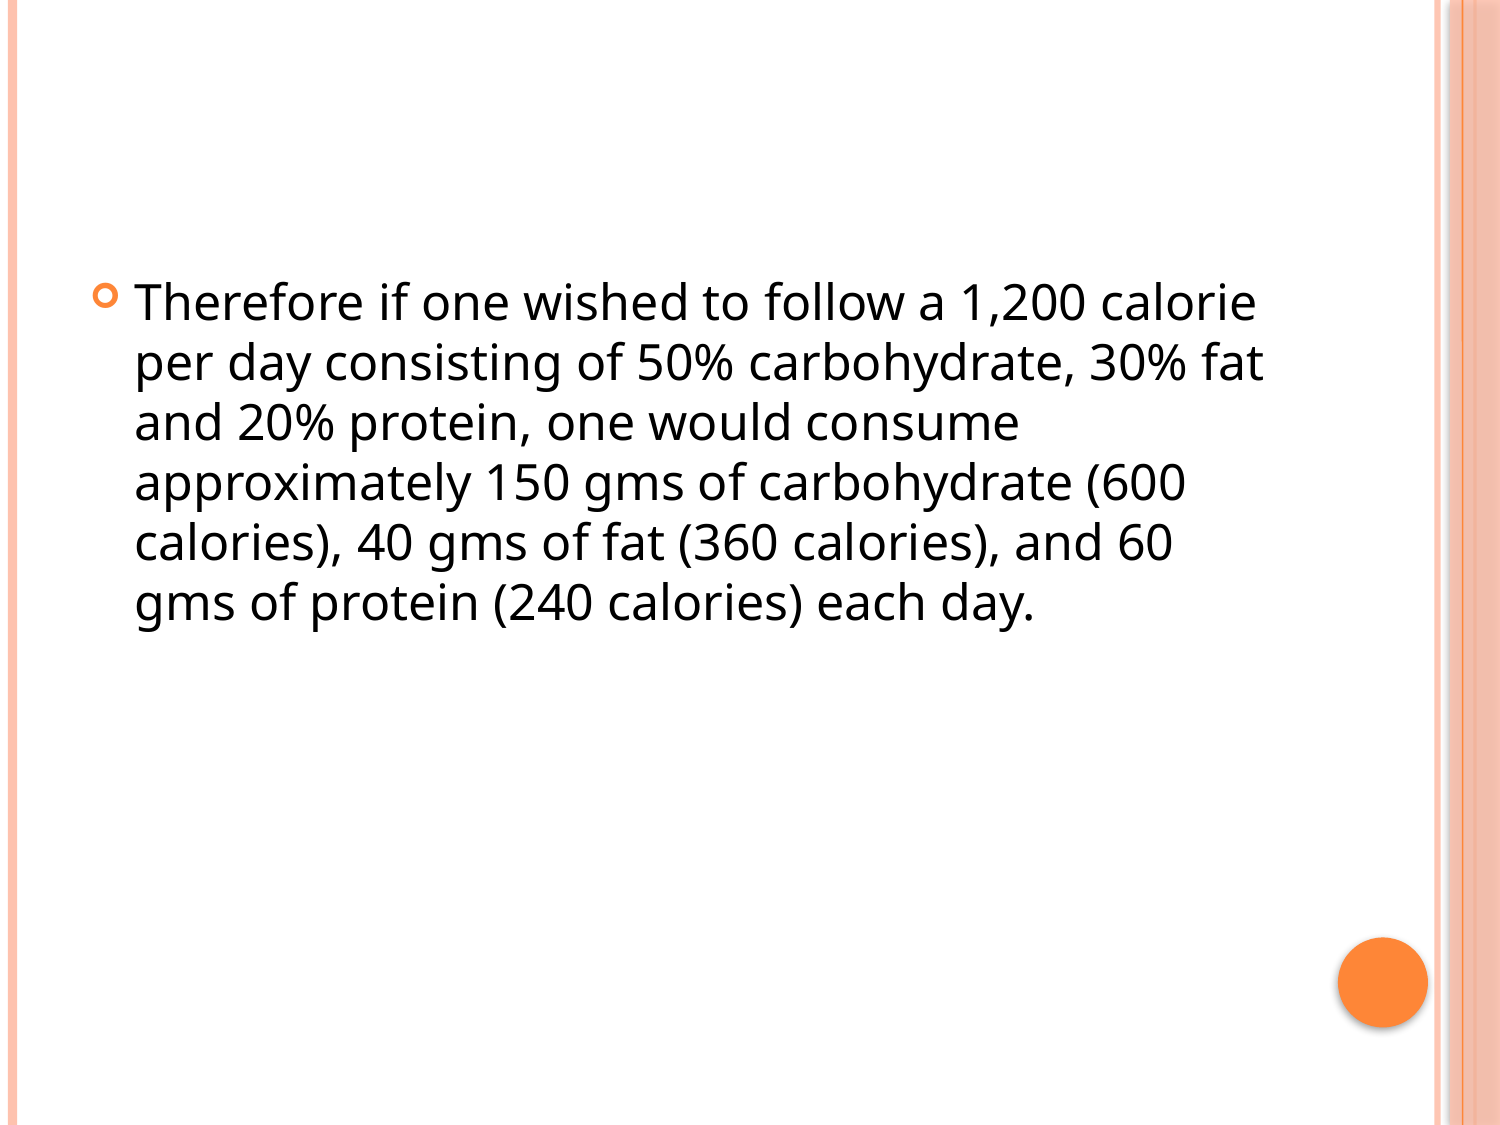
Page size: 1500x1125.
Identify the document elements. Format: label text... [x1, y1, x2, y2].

list Therefore if one wished to follow a 1,200 calorie per day consisting of 50% carbohydrate, 30% fat and 20% protein, one would consume approximately 150 gms of carbohydrate (600 calories), 40 gms of fat (360 calories), and 60 gms of protein (240 calories) each day. [75, 262, 1300, 1062]
